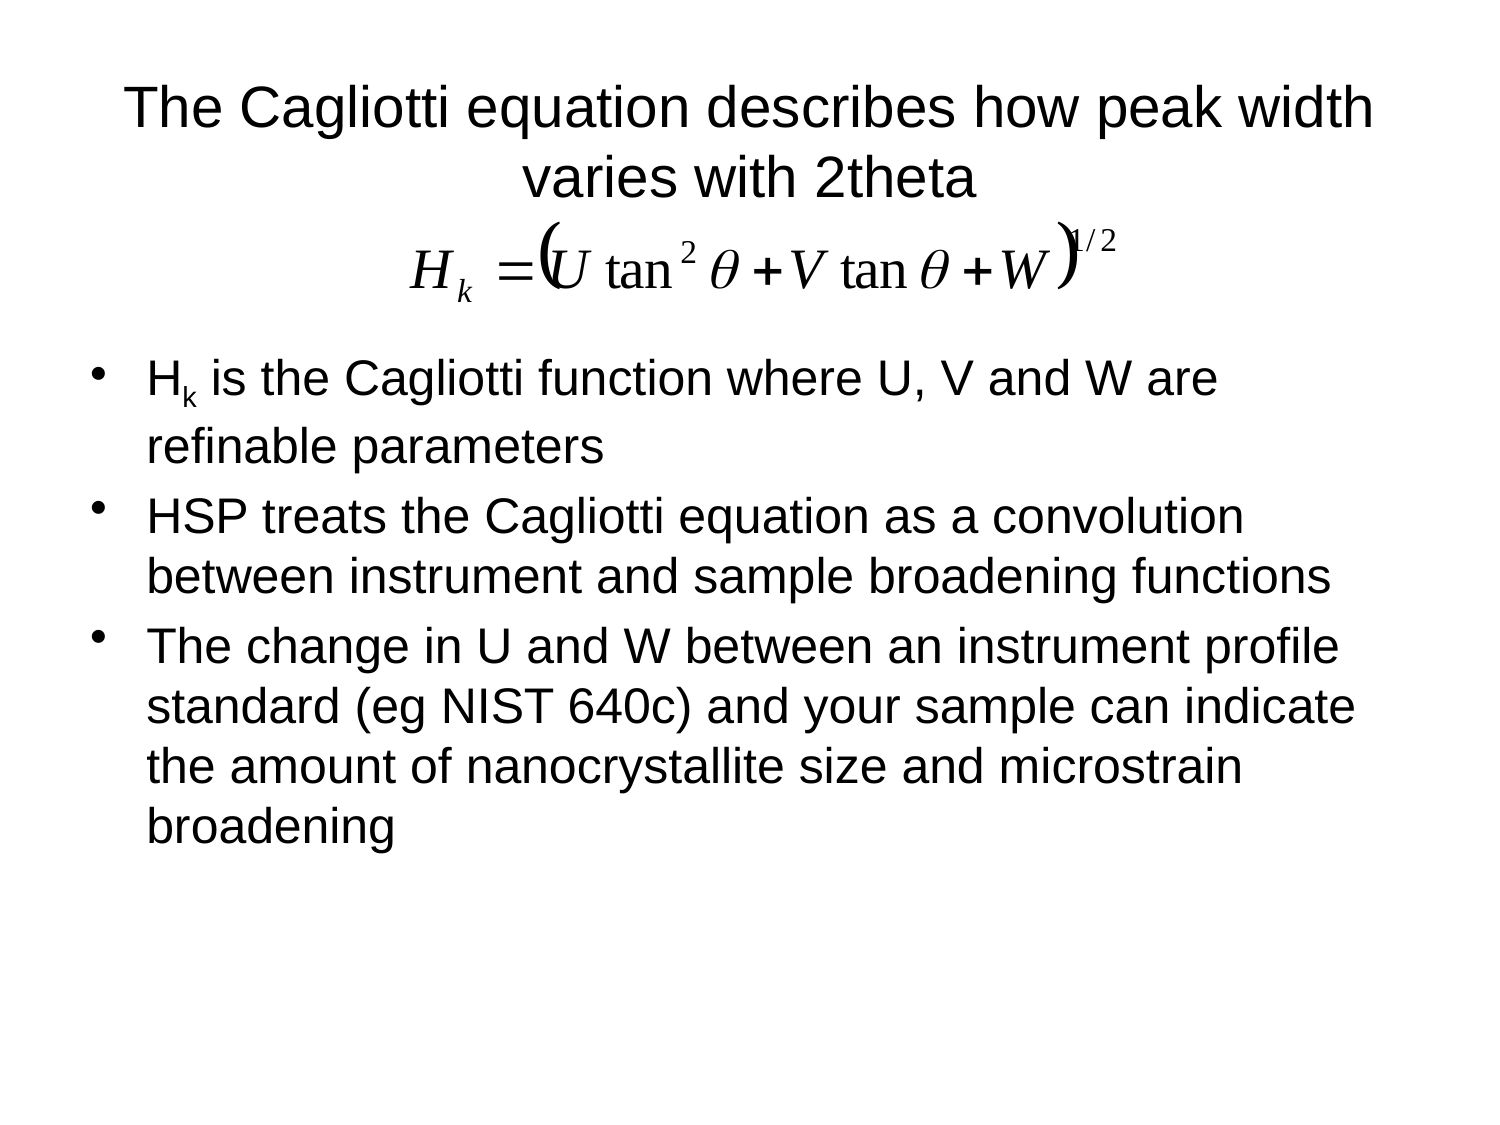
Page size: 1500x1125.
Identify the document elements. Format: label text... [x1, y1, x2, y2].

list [399, 212, 1128, 318]
title The Cagliotti equation describes how peak width varies with 2theta [75, 45, 1425, 233]
list Hk is the Cagliotti function where U, V and W are refinable parameters HSP treats the Cagliotti equation as a convolution between instrument and sample broadening functions The change in U and W between an instrument profile standard (eg NIST 640c) and your sample can indicate the amount of nanocrystallite size and microstrain broadening [75, 337, 1413, 1005]
